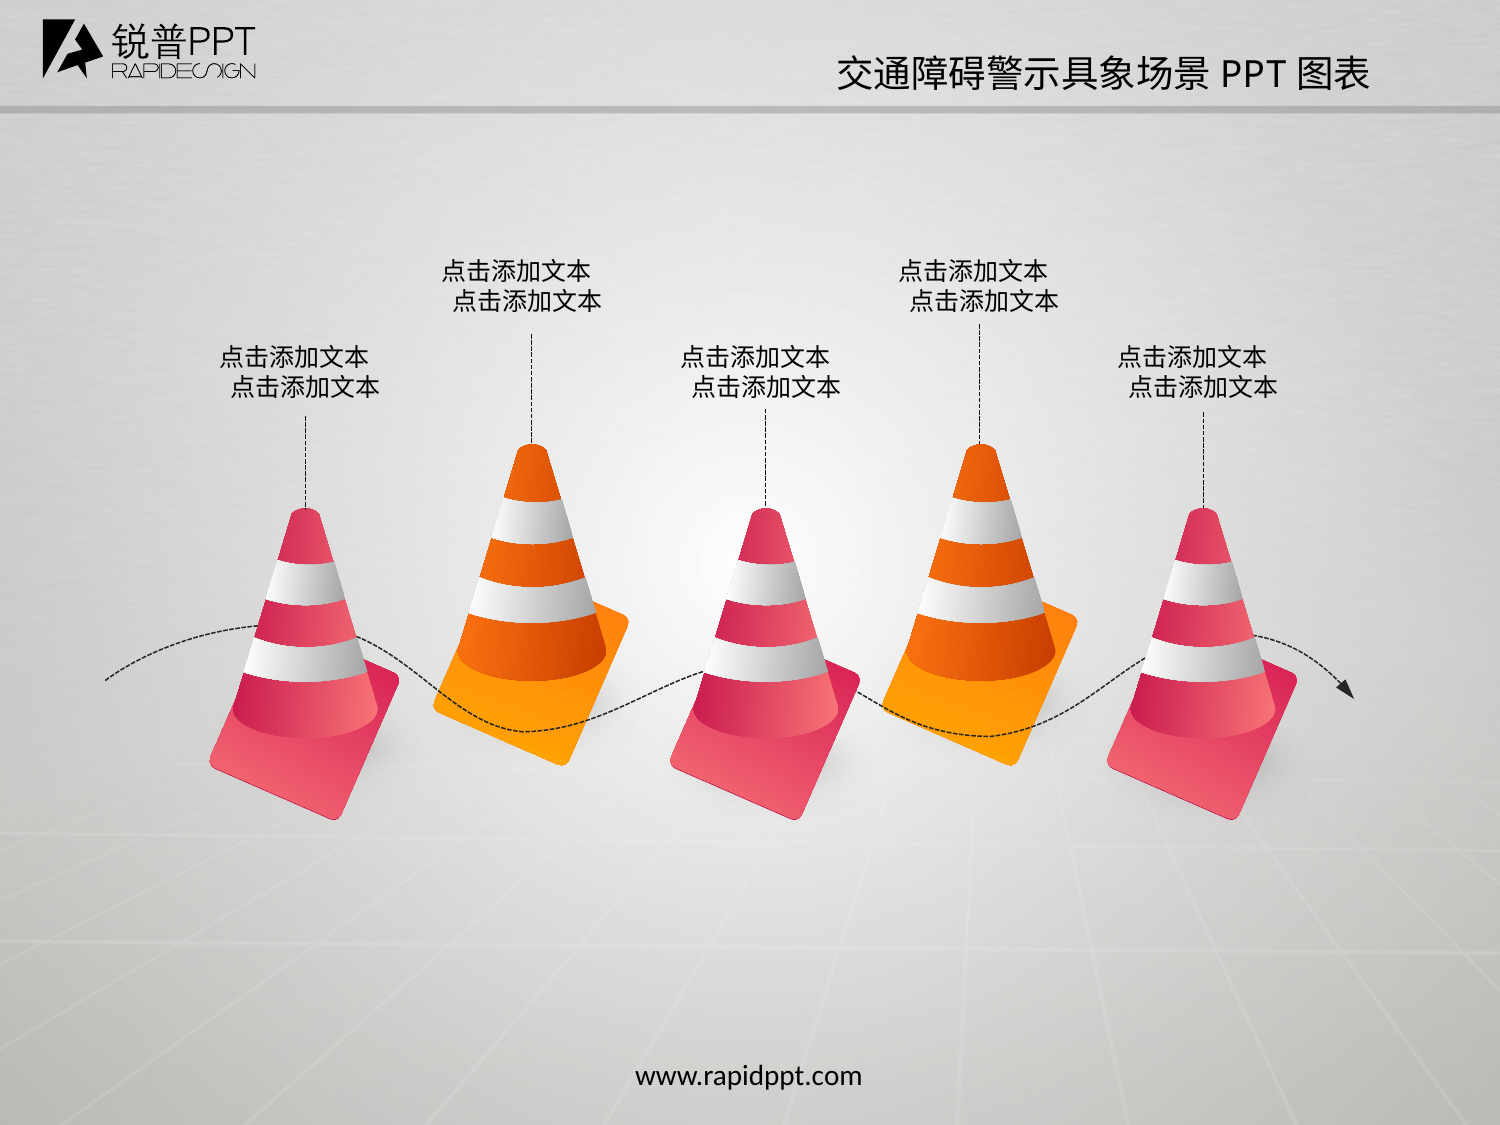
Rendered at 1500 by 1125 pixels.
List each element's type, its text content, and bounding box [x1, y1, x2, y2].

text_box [897, 444, 1062, 738]
text_box 点击添加文本 点击添加文本 [420, 248, 636, 323]
text_box [103, 629, 219, 683]
text_box 点击添加文本 点击添加文本 [198, 334, 414, 409]
text_box [618, 677, 680, 711]
text_box 点击添加文本 点击添加文本 [1096, 334, 1311, 409]
text_box 点击添加文本 点击添加文本 [876, 248, 1092, 323]
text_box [685, 508, 845, 793]
text_box [1067, 674, 1117, 713]
text_box [856, 689, 892, 715]
text_box [389, 652, 444, 698]
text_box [224, 508, 385, 793]
text_box www.rapidppt.com [620, 1048, 878, 1099]
text_box 点击添加文本 点击添加文本 [658, 334, 874, 409]
text_box [1286, 642, 1355, 700]
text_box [1122, 508, 1282, 793]
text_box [449, 444, 614, 738]
text_box 交通障碍警示具象场景PPT图表 [821, 42, 1387, 103]
